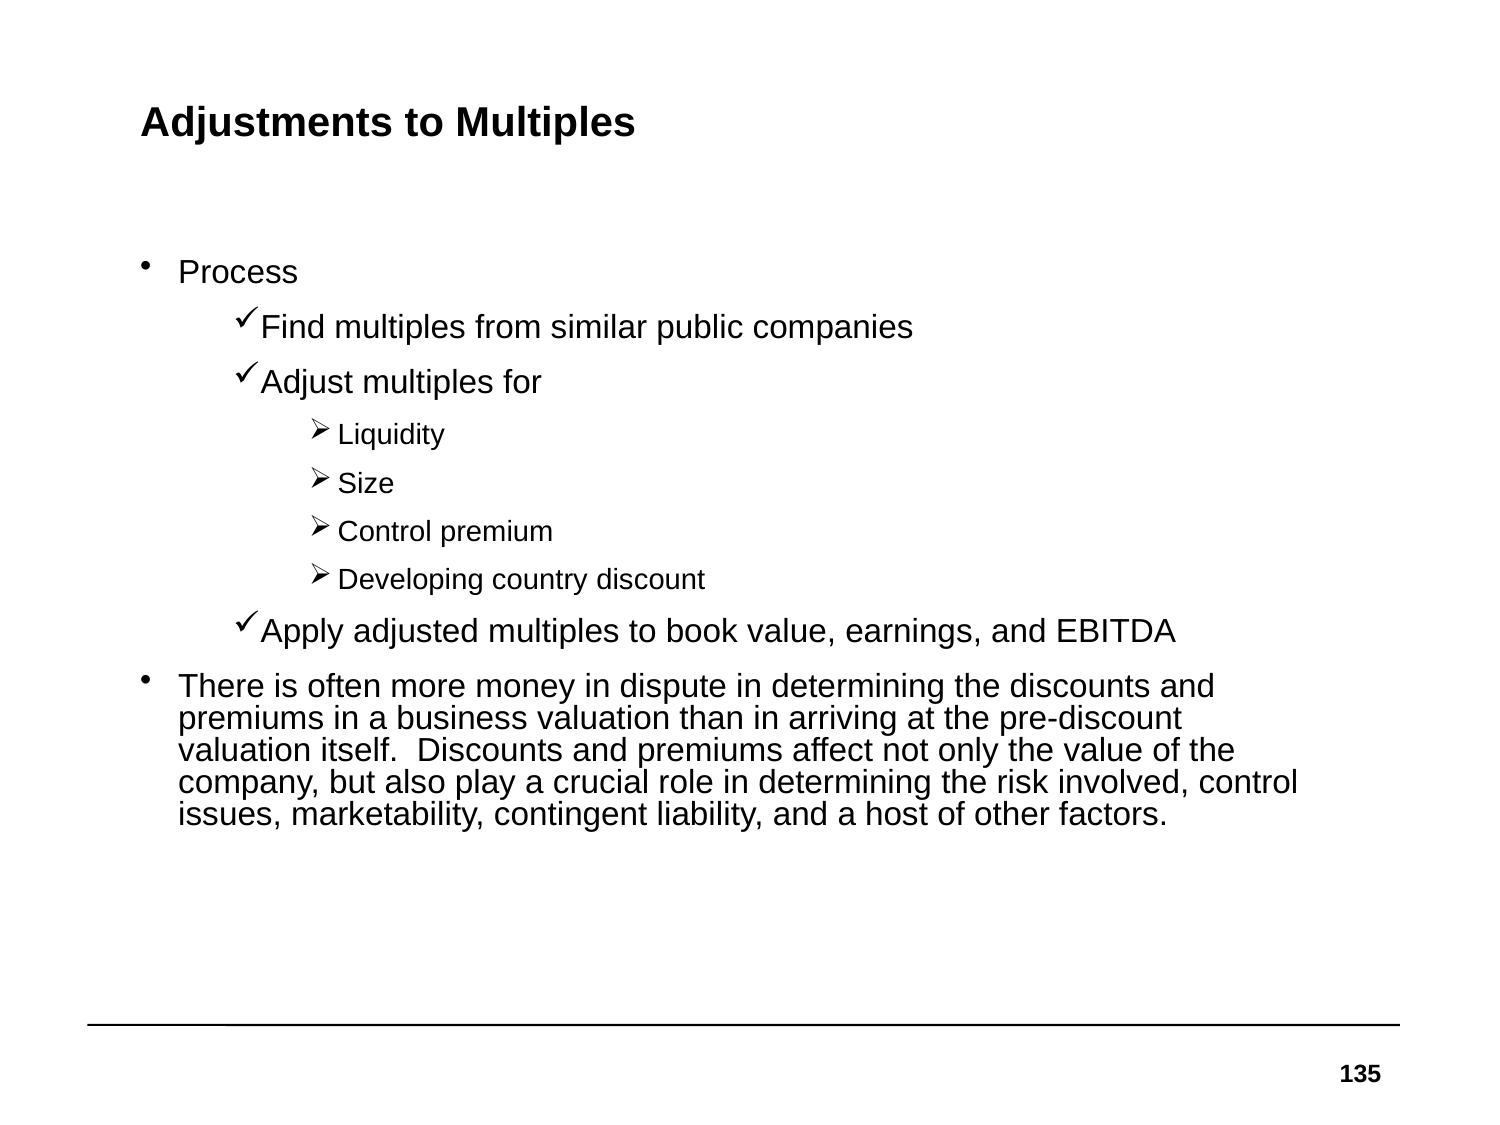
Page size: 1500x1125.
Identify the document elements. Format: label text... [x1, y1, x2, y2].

list Process Find multiples from similar public companies Adjust multiples for Liquidity Size Control premium Developing country discount Apply adjusted multiples to book value, earnings, and EBITDA There is often more money in dispute in determining the discounts and premiums in a business valuation than in arriving at the pre-discount valuation itself. Discounts and premiums affect not only the value of the company, but also play a crucial role in determining the risk involved, control issues, marketability, contingent liability, and a host of other factors. [125, 249, 1338, 1000]
title Adjustments to Multiples [125, 87, 1375, 225]
